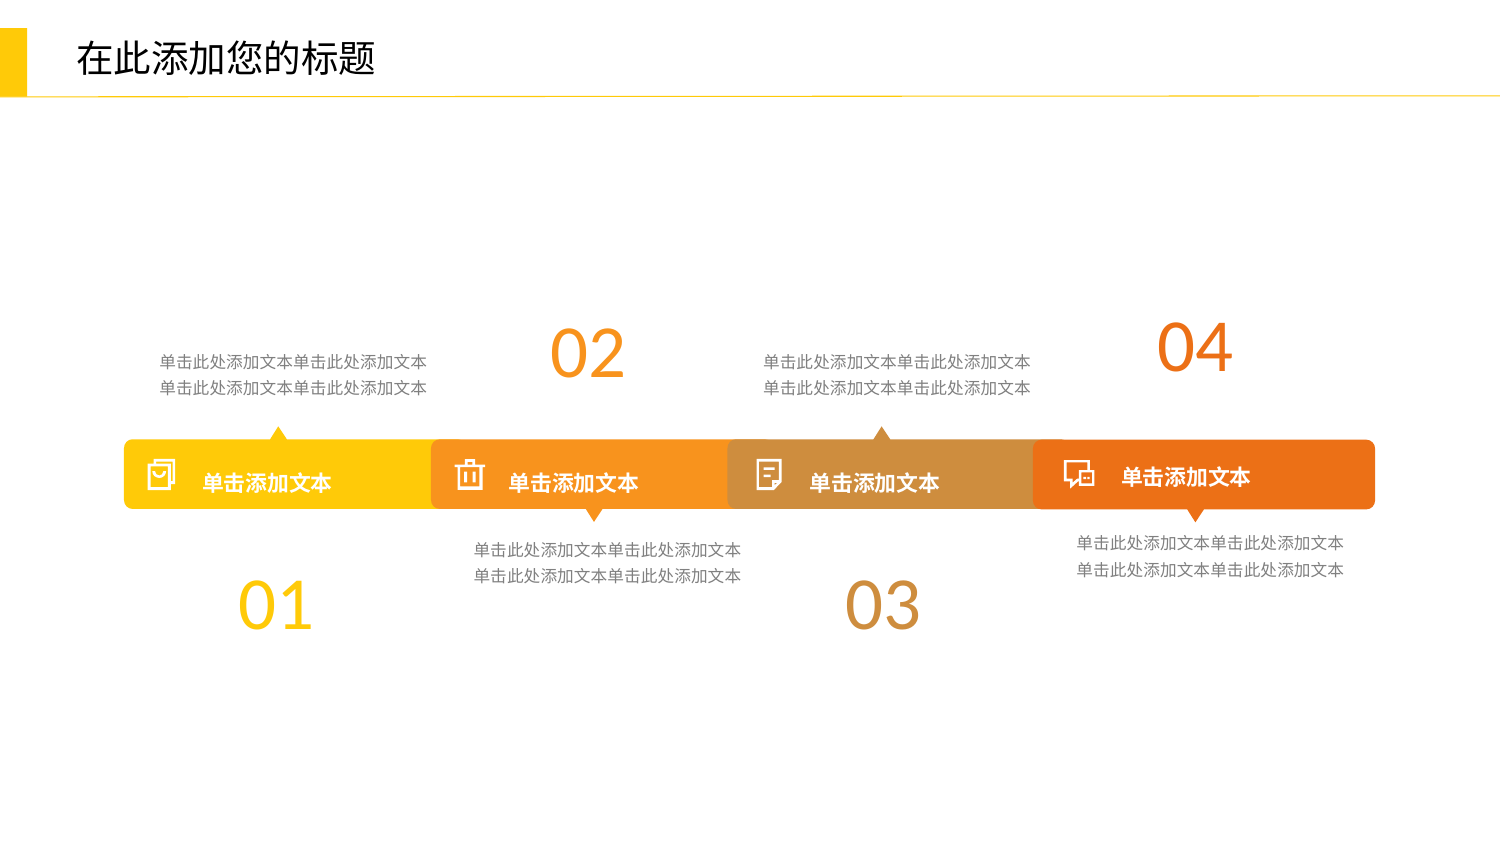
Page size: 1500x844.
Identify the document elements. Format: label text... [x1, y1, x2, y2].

text_box [1032, 439, 1376, 523]
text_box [1063, 460, 1095, 489]
text_box 04 [1142, 288, 1249, 394]
text_box [123, 426, 436, 509]
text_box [454, 459, 486, 490]
text_box [430, 439, 732, 522]
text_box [147, 458, 176, 491]
text_box 单击此处添加文本单击此处添加文本 单击此处添加文本单击此处添加文本 [159, 351, 432, 398]
text_box 单击此处添加文本单击此处添加文本 单击此处添加文本单击此处添加文本 [473, 539, 762, 586]
text_box 02 [535, 294, 642, 400]
text_box 01 [223, 546, 330, 652]
text_box 单击添加文本 [187, 456, 348, 504]
text_box 单击添加文本 [794, 456, 956, 504]
text_box 03 [830, 546, 937, 652]
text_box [756, 458, 782, 491]
text_box 单击添加文本 [493, 456, 655, 504]
text_box 单击此处添加文本单击此处添加文本 单击此处添加文本单击此处添加文本 [1076, 533, 1352, 580]
text_box [727, 426, 1040, 509]
text_box 单击此处添加文本单击此处添加文本 单击此处添加文本单击此处添加文本 [763, 351, 1058, 398]
text_box 单击添加文本 [1106, 450, 1268, 498]
